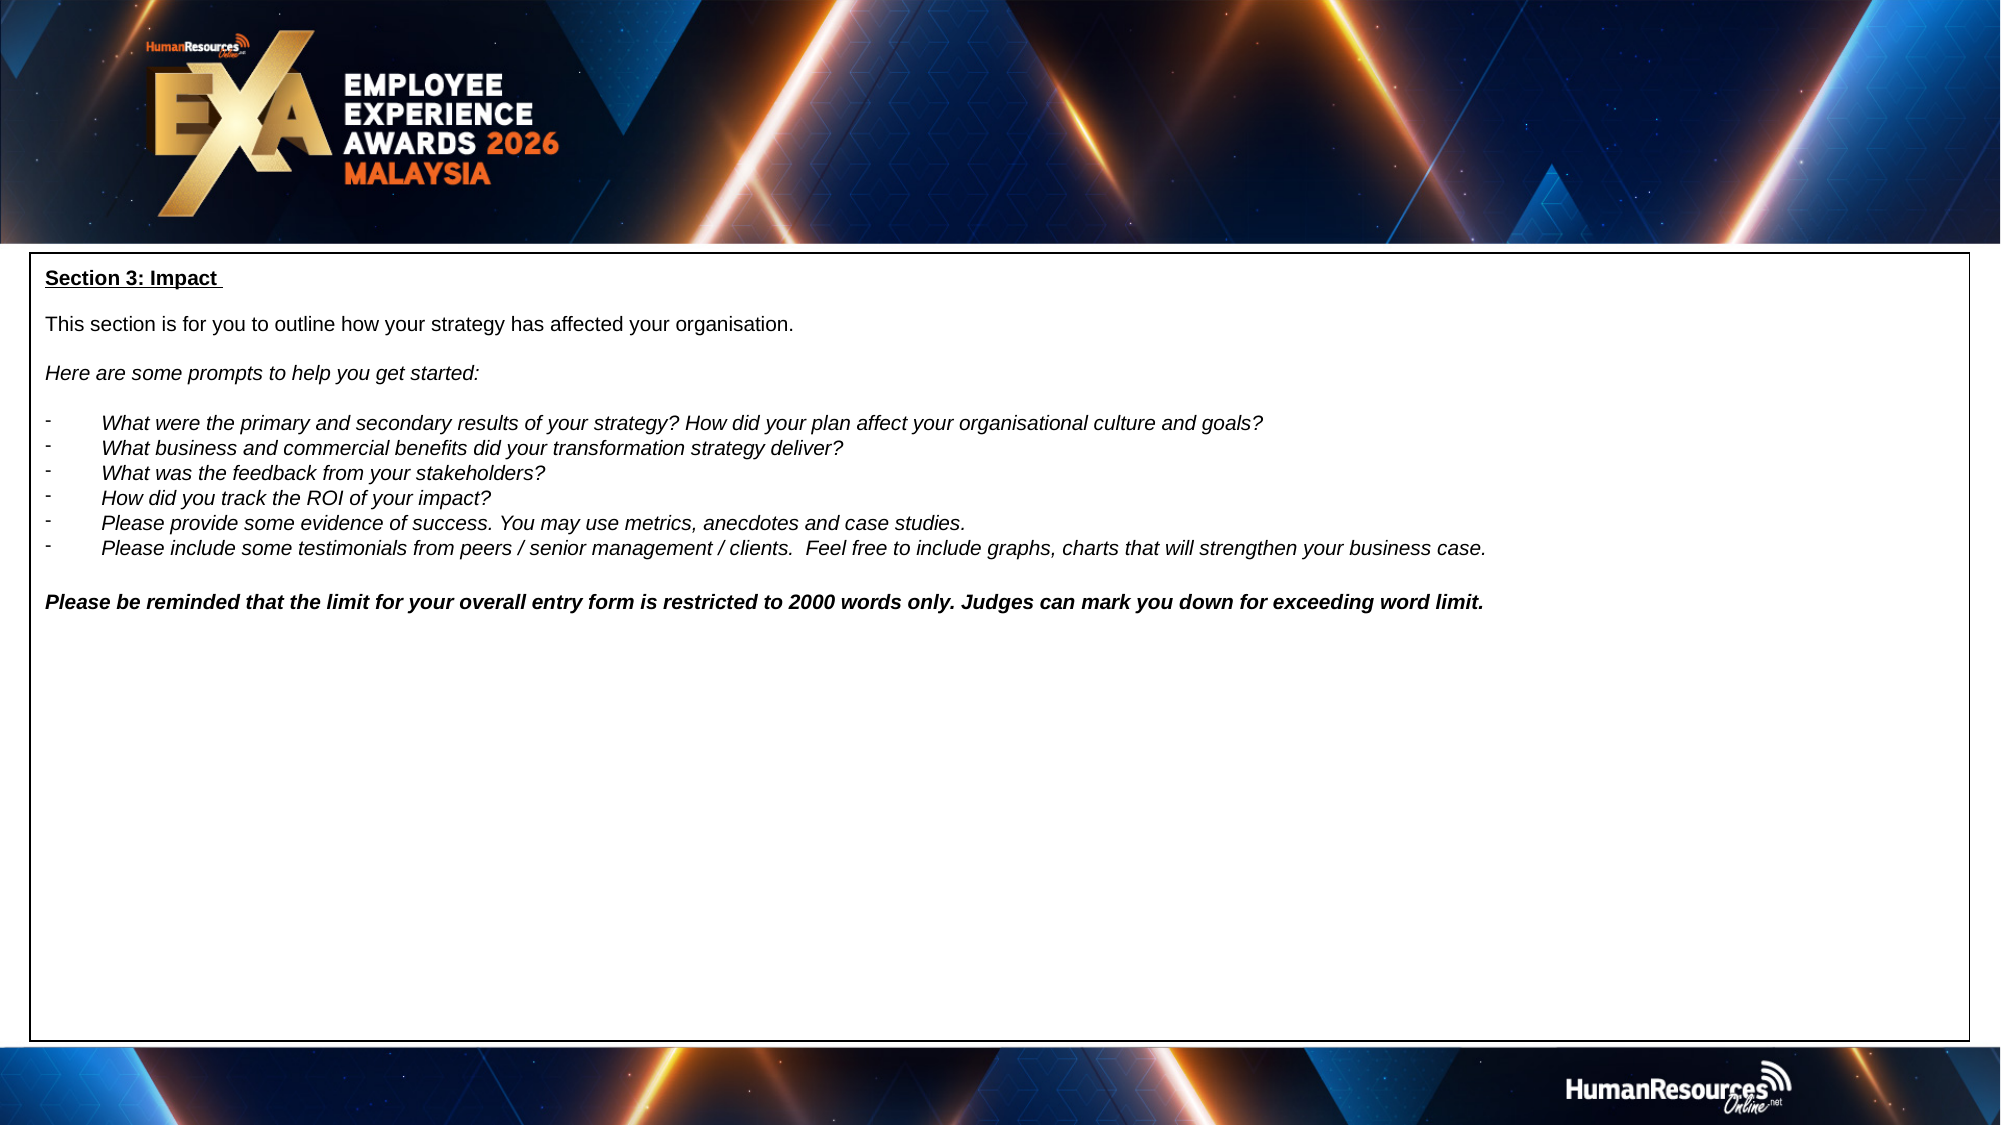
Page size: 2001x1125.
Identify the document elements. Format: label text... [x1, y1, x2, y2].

picture [0, 0, 2001, 1125]
text_box Section 3: Impact This section is for you to outline how your strategy has affected your organisation. Here are some prompts to help you get started: What were the primary and secondary results of your strategy? How did your plan affect your organisational culture and goals? What business and commercial benefits did your transformation strategy deliver? What was the feedback from your stakeholders? How did you track the ROI of your impact? Please provide some evidence of success. You may use metrics, anecdotes and case studies. Please include some testimonials from peers / senior management / clients. Feel free to include graphs, charts that will strengthen your business case. Please be reminded that the limit for your overall entry form is restricted to 2000 words only. Judges can mark you down for exceeding word limit. [30, 253, 1970, 1042]
